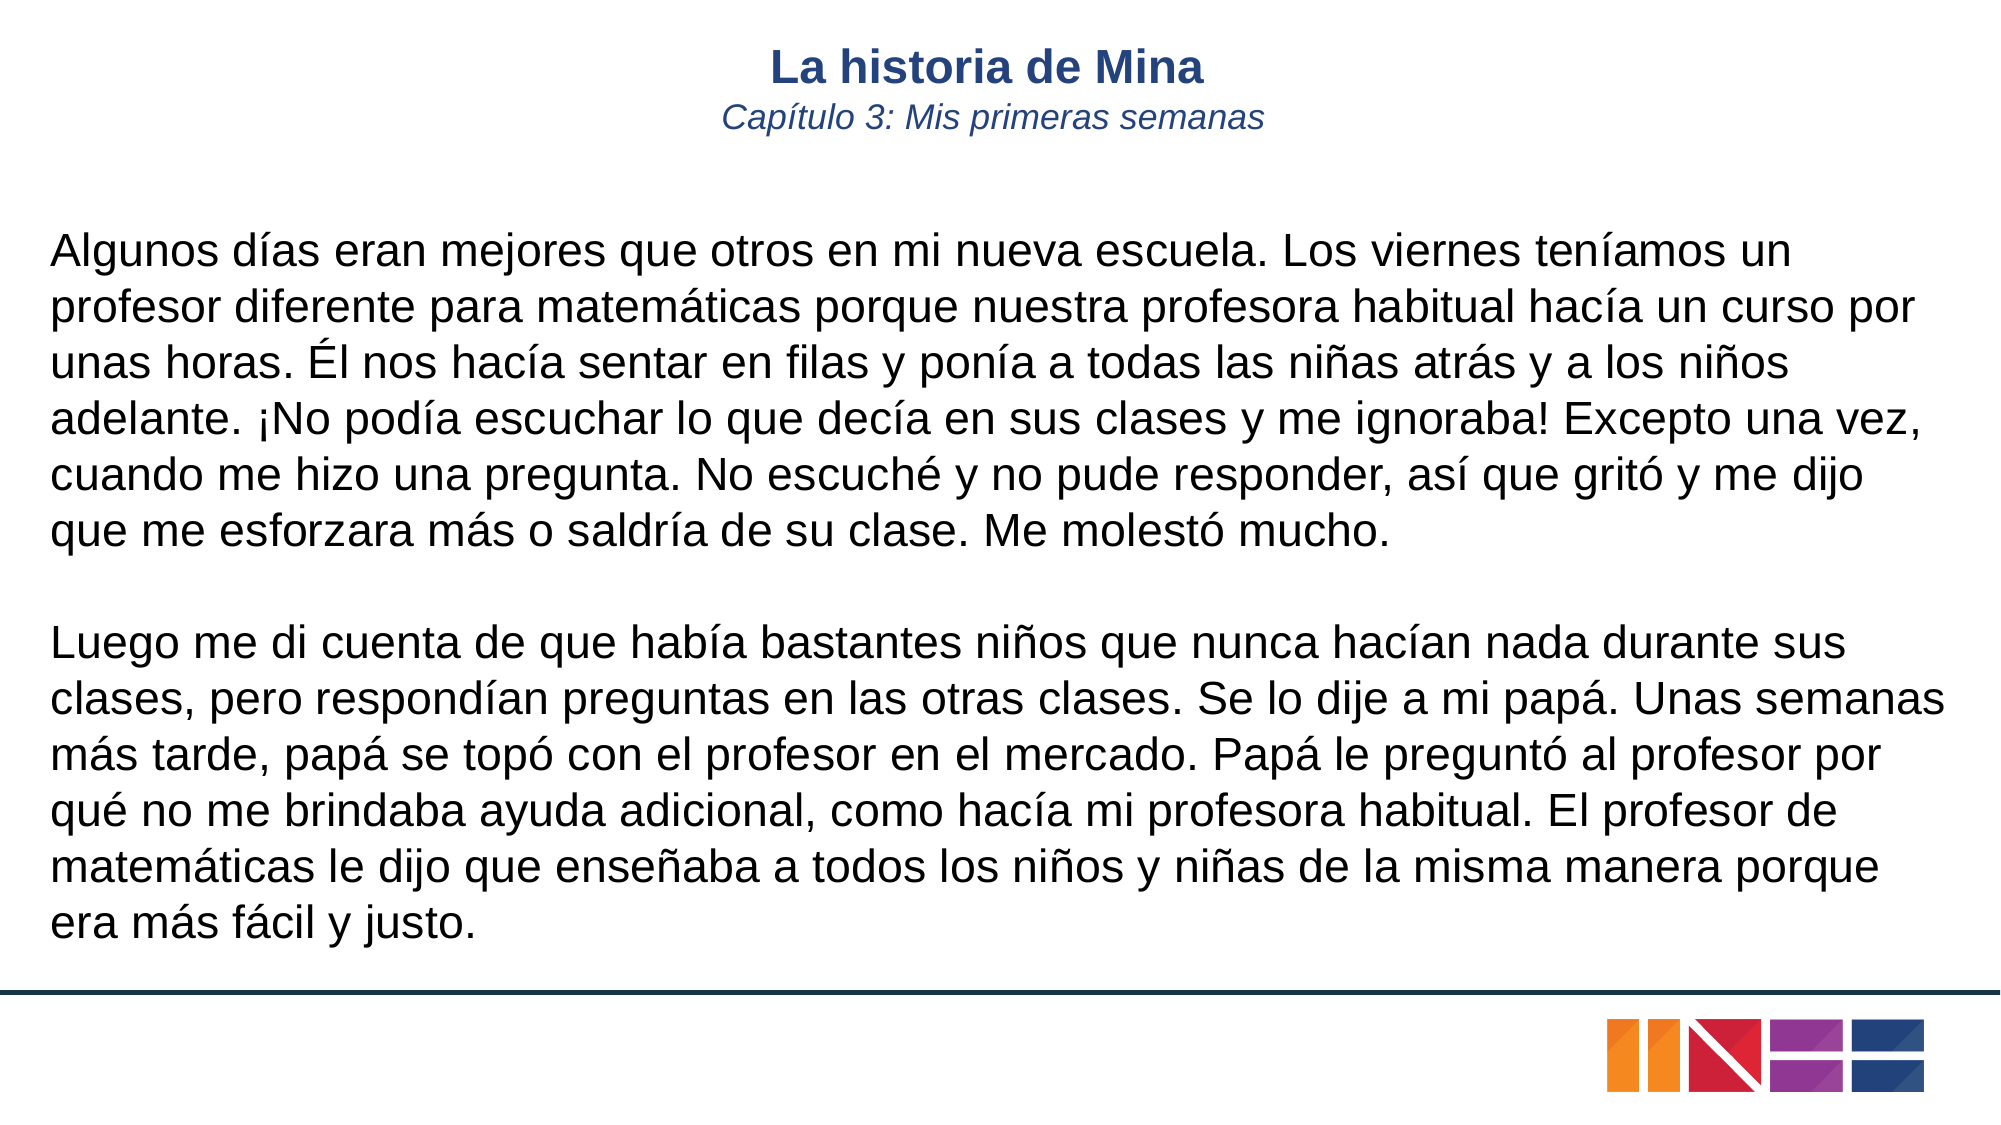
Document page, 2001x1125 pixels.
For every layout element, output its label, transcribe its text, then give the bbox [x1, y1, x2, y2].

list Algunos días eran mejores que otros en mi nueva escuela. Los viernes teníamos un profesor diferente para matemáticas porque nuestra profesora habitual hacía un curso por unas horas. Él nos hacía sentar en filas y ponía a todas las niñas atrás y a los niños adelante. ¡No podía escuchar lo que decía en sus clases y me ignoraba! Excepto una vez, cuando me hizo una pregunta. No escuché y no pude responder, así que gritó y me dijo que me esforzara más o saldría de su clase. Me molestó mucho. Luego me di cuenta de que había bastantes niños que nunca hacían nada durante sus clases, pero respondían preguntas en las otras clases. Se lo dije a mi papá. Unas semanas más tarde, papá se topó con el profesor en el mercado. Papá le preguntó al profesor por qué no me brindaba ayuda adicional, como hacía mi profesora habitual. El profesor de matemáticas le dijo que enseñaba a todos los niños y niñas de la misma manera porque era más fácil y justo. [31, 200, 1971, 974]
picture [1607, 1019, 1924, 1092]
title La historia de Mina Capítulo 3: Mis primeras semanas [31, 28, 1957, 145]
